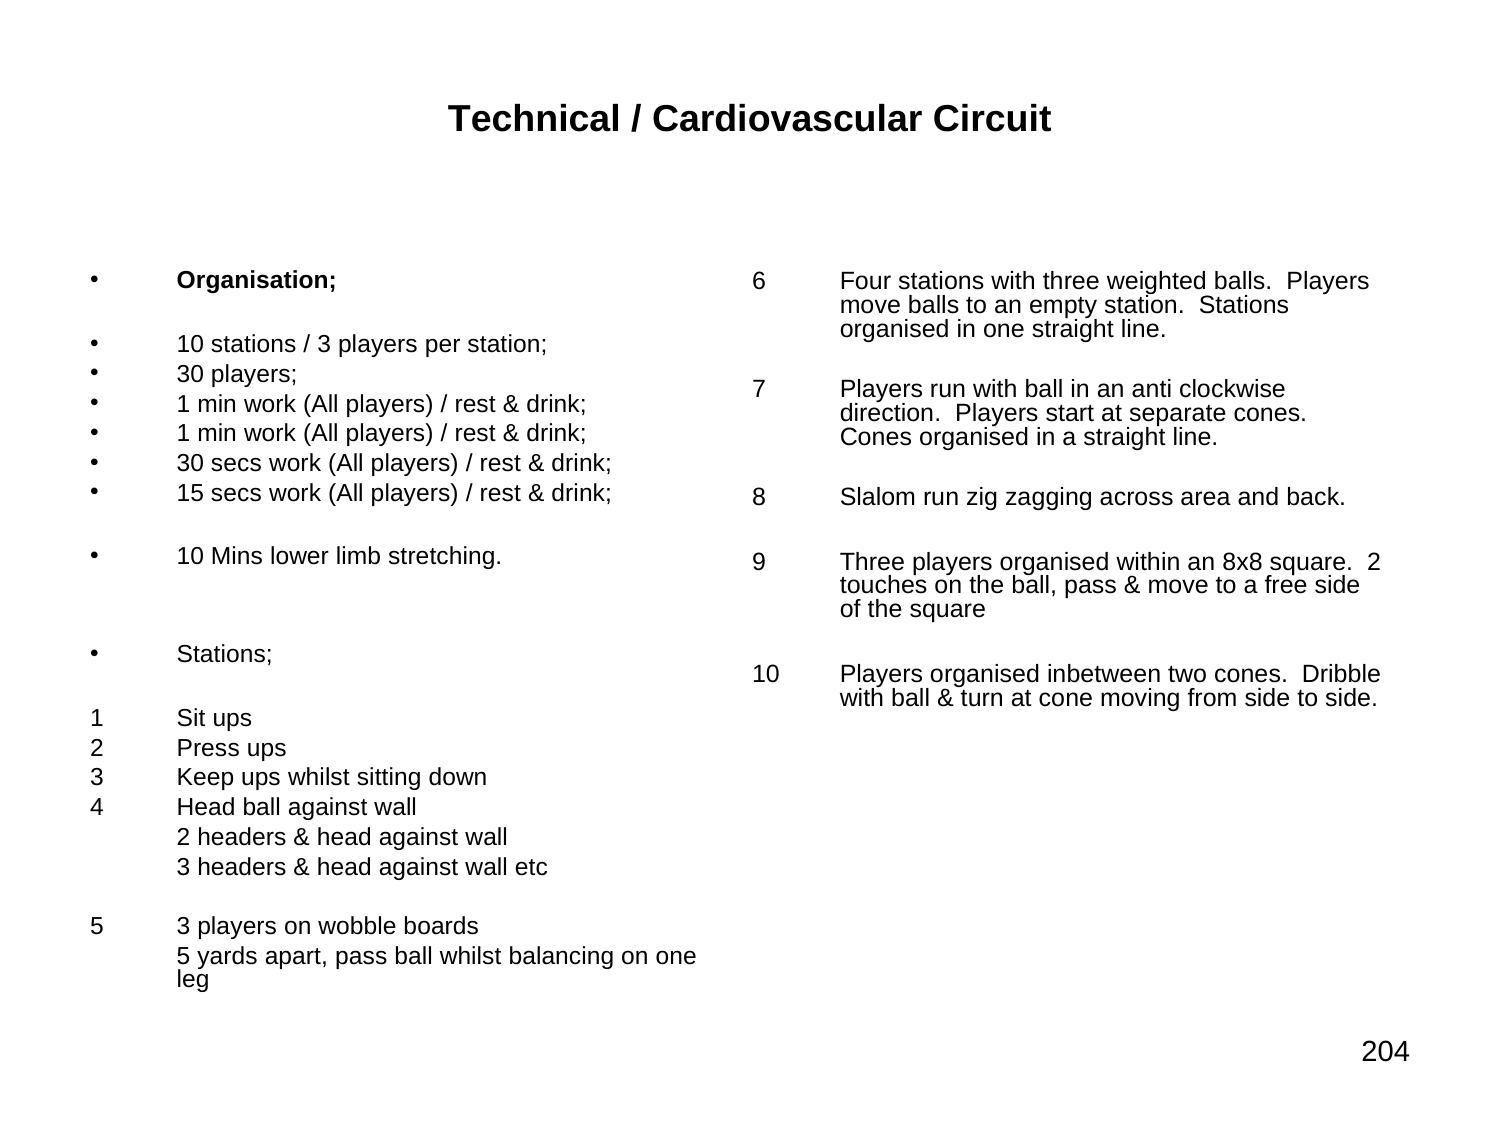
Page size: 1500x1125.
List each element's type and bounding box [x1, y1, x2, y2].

list [75, 262, 737, 1005]
title [75, 45, 1425, 233]
text_box [1074, 1024, 1425, 1103]
text_box [737, 262, 1400, 1005]
